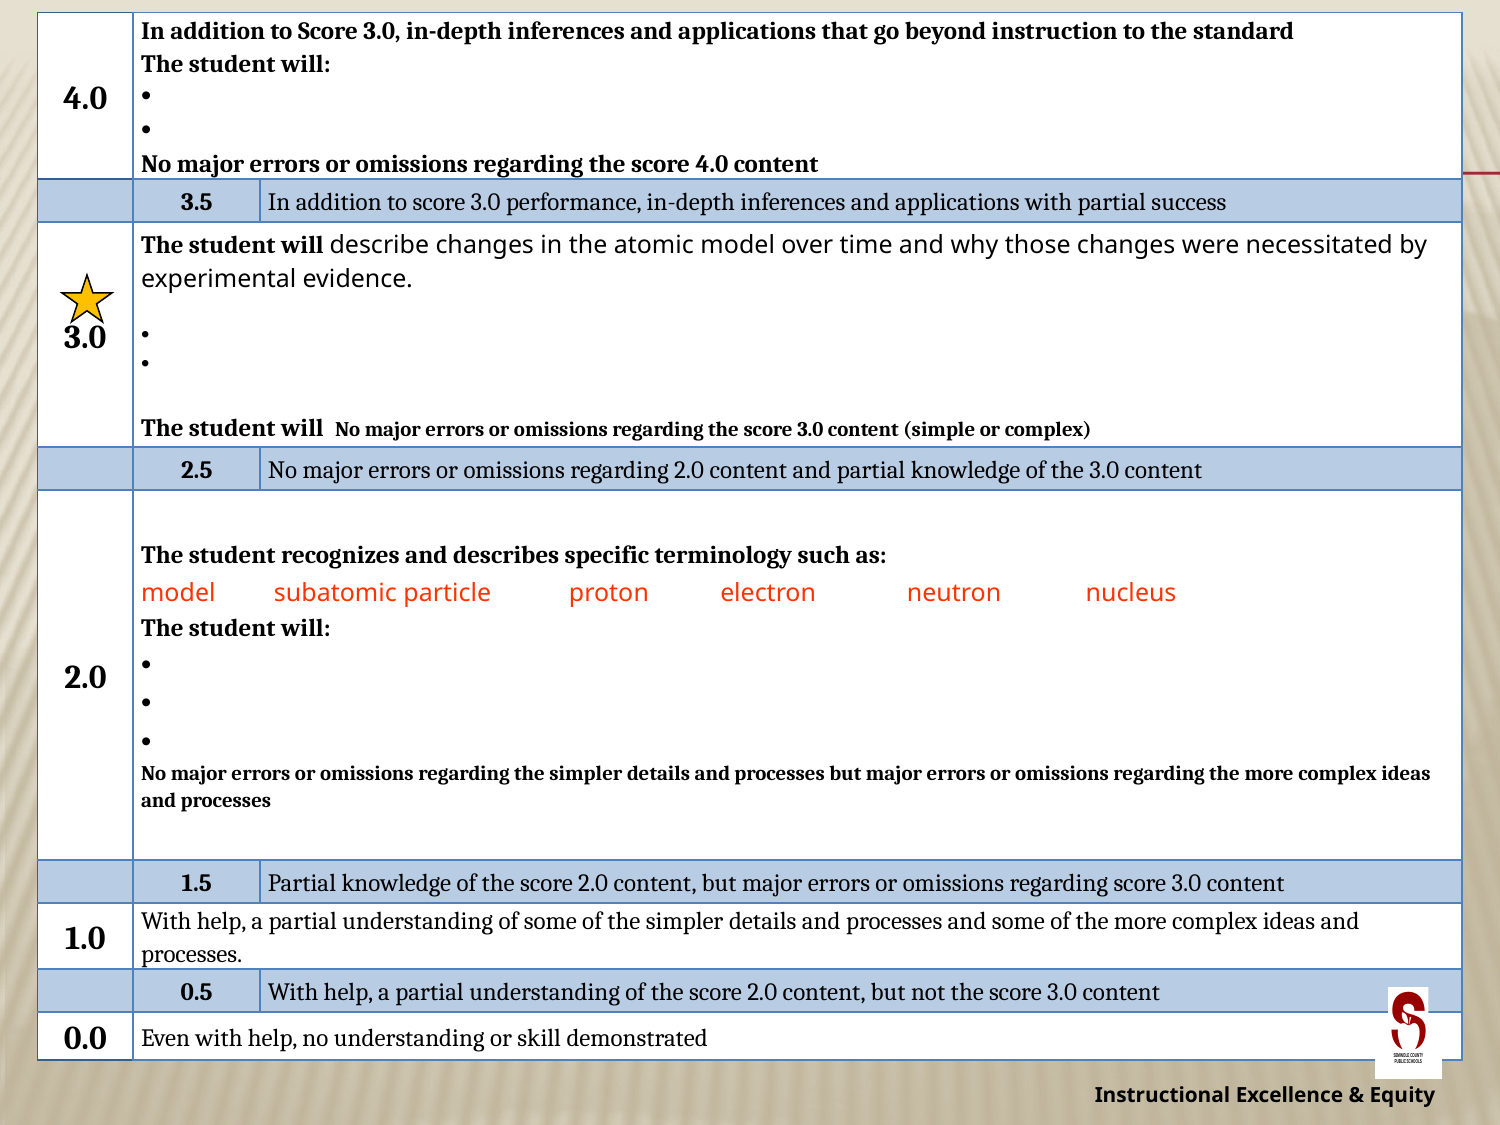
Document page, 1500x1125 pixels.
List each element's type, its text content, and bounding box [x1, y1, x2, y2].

table_cell With help, a partial understanding of the score 2.0 content, but not the score 3.0 content [261, 970, 1461, 1011]
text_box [1374, 987, 1443, 1085]
table_header 4.0 [38, 13, 132, 178]
table_cell 3.0 [38, 223, 132, 446]
table_cell 2.5 [134, 448, 259, 489]
table_cell 1.5 [134, 861, 259, 902]
text_box [62, 274, 112, 322]
table_cell [38, 180, 132, 221]
table_cell [38, 970, 132, 1011]
table_cell 3.5 [134, 180, 259, 221]
table_cell [38, 448, 132, 489]
table_cell No major errors or omissions regarding 2.0 content and partial knowledge of the 3.0 content [261, 448, 1461, 489]
table_cell 0.0 [38, 1013, 132, 1059]
text_box Instructional Excellence & Equity [975, 1074, 1450, 1115]
table_cell With help, a partial understanding of some of the simpler details and processes and some of the more complex ideas and processes. [134, 904, 1461, 968]
table_cell The student recognizes and describes specific terminology such as: model subatomic particle proton electron neutron nucleus The student will: No major errors or omissions regarding the simpler details and processes but major errors or omissions regarding the more complex ideas and processes [134, 491, 1461, 859]
table_cell 2.0 [38, 491, 132, 859]
table_cell Partial knowledge of the score 2.0 content, but major errors or omissions regarding score 3.0 content [261, 861, 1461, 902]
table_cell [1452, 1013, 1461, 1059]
table_cell Even with help, no understanding or skill demonstrated [134, 1013, 1364, 1059]
table_cell 1.0 [38, 904, 132, 968]
table_cell 0.5 [134, 970, 259, 1011]
table_header In addition to Score 3.0, in-depth inferences and applications that go beyond instruction to the standard The student will: No major errors or omissions regarding the score 4.0 content [134, 13, 1461, 178]
table_cell The student will describe changes in the atomic model over time and why those changes were necessitated by experimental evidence. The student will No major errors or omissions regarding the score 3.0 content (simple or complex) [134, 223, 1461, 446]
table_cell In addition to score 3.0 performance, in-depth inferences and applications with partial success [261, 180, 1461, 221]
table_cell [38, 861, 132, 902]
